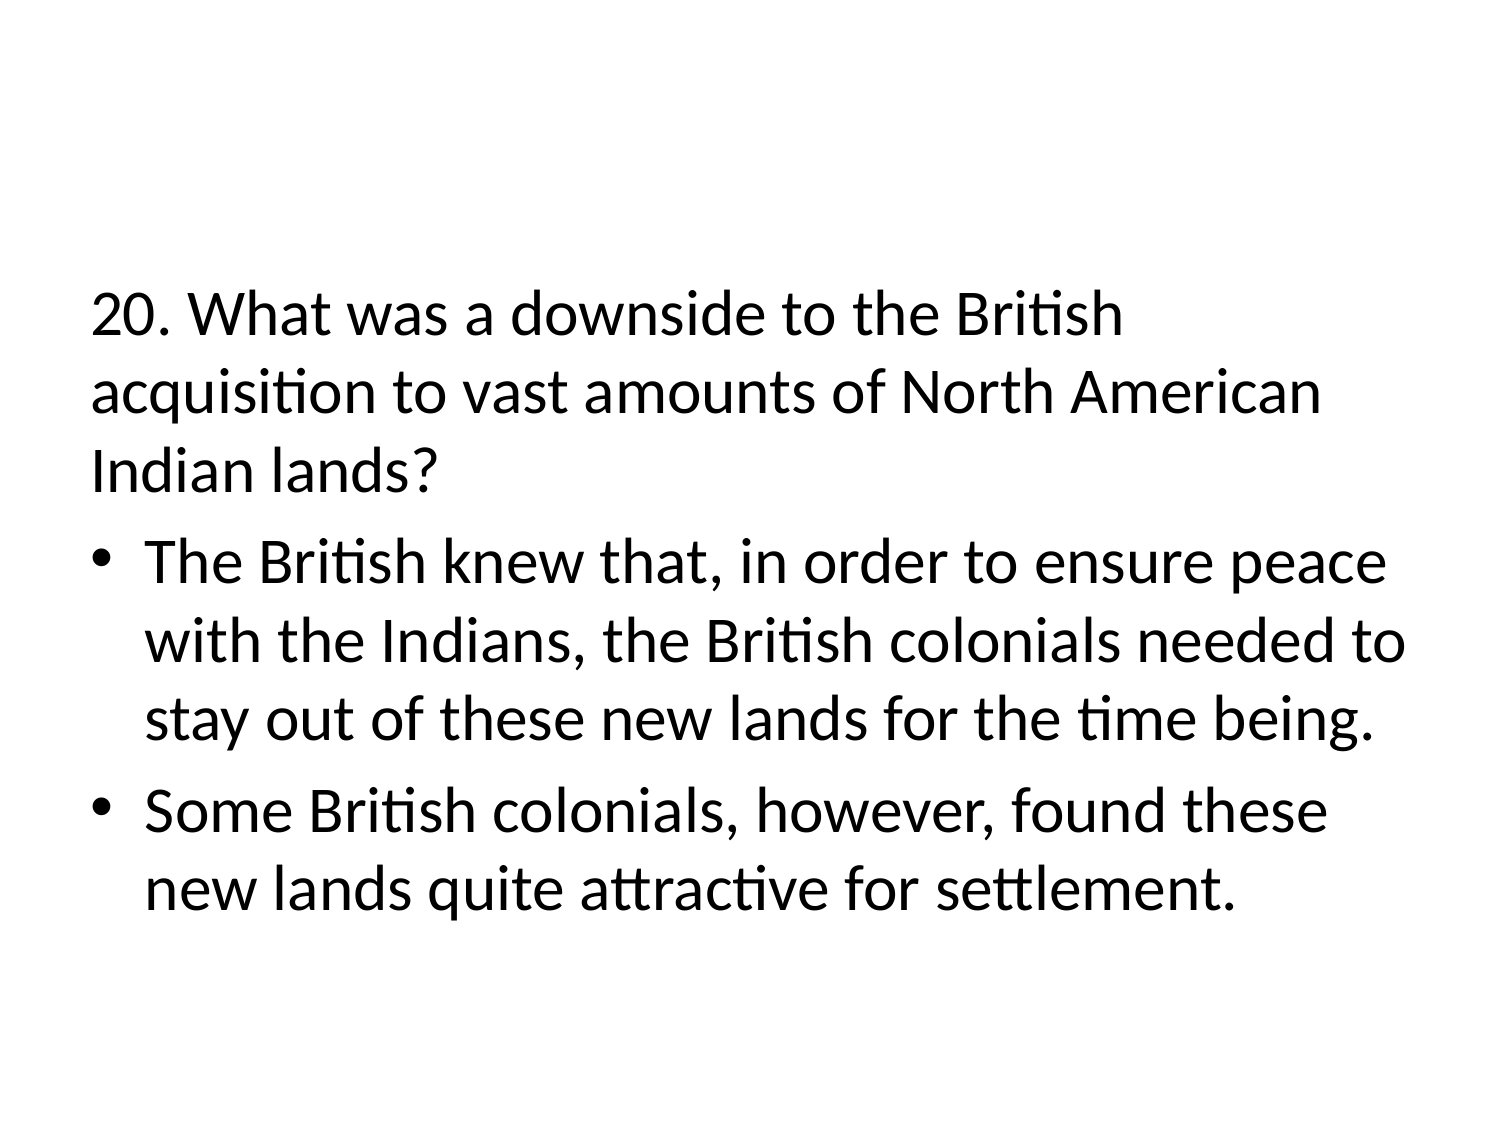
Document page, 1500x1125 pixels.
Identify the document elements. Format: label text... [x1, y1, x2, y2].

list 20. What was a downside to the British acquisition to vast amounts of North American Indian lands? The British knew that, in order to ensure peace with the Indians, the British colonials needed to stay out of these new lands for the time being. Some British colonials, however, found these new lands quite attractive for settlement. [75, 262, 1425, 1005]
